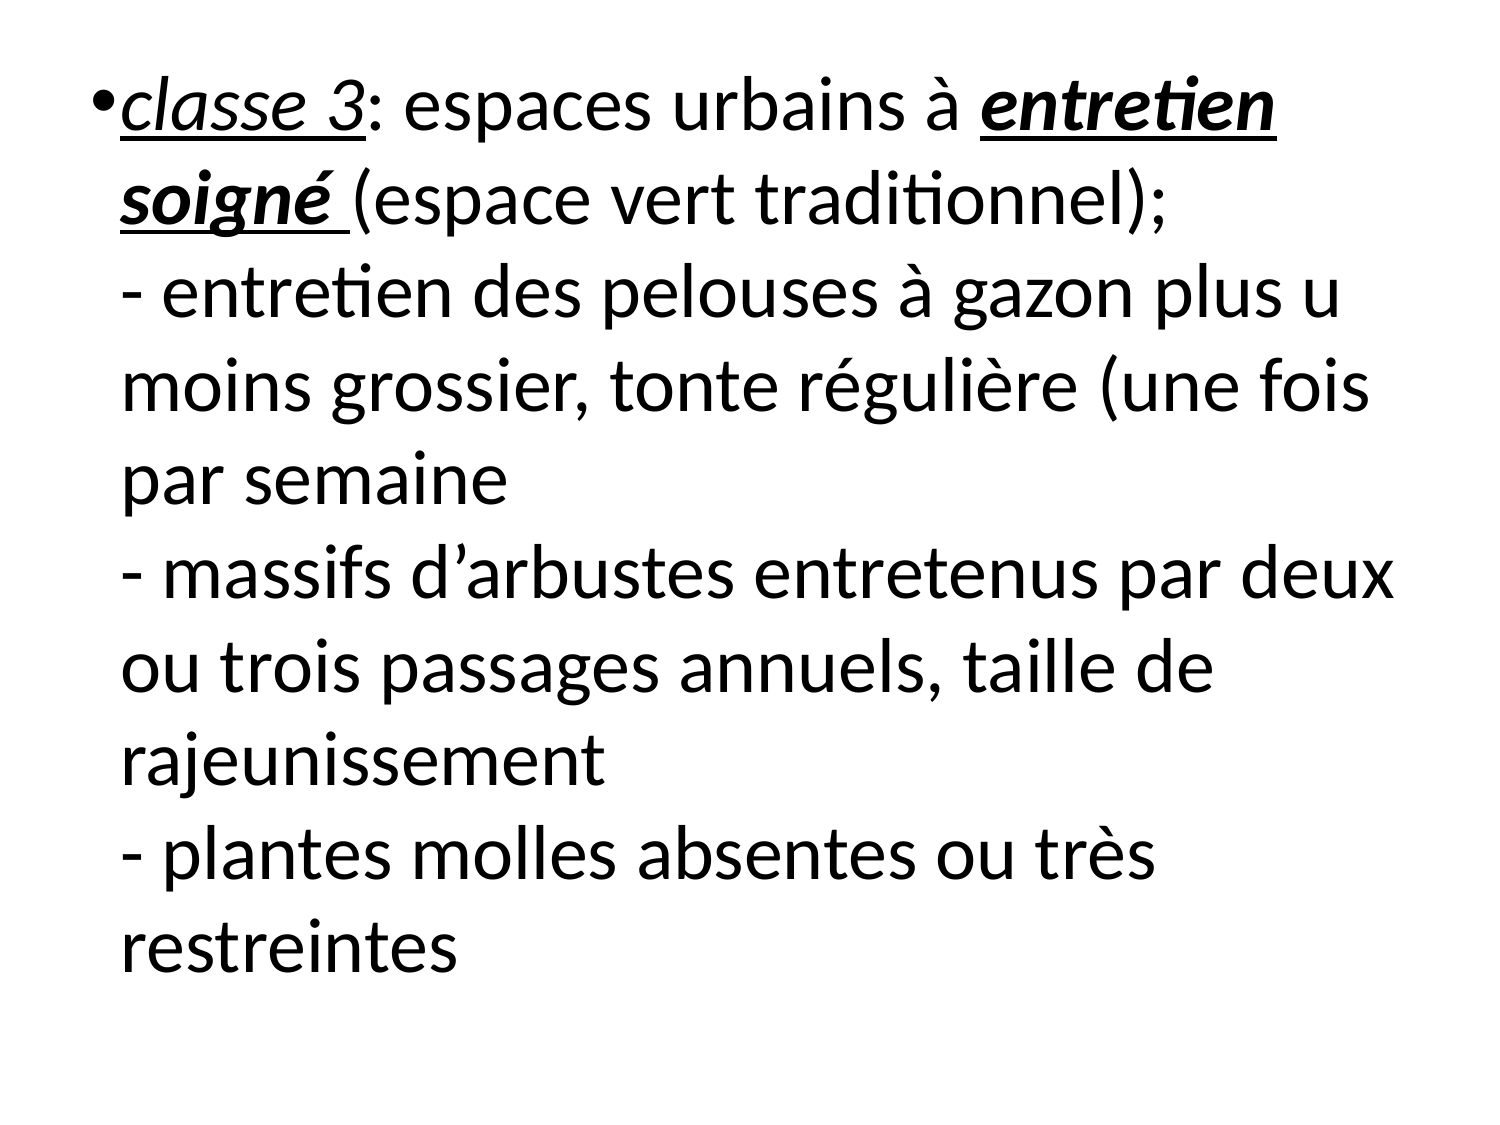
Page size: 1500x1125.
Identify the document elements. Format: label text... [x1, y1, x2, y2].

title classe 3: espaces urbains à entretien soigné (espace vert traditionnel); - entretien des pelouses à gazon plus u moins grossier, tonte régulière (une fois par semaine - massifs d’arbustes entretenus par deux ou trois passages annuels, taille de rajeunissement - plantes molles absentes ou très restreintes [75, 45, 1425, 1090]
